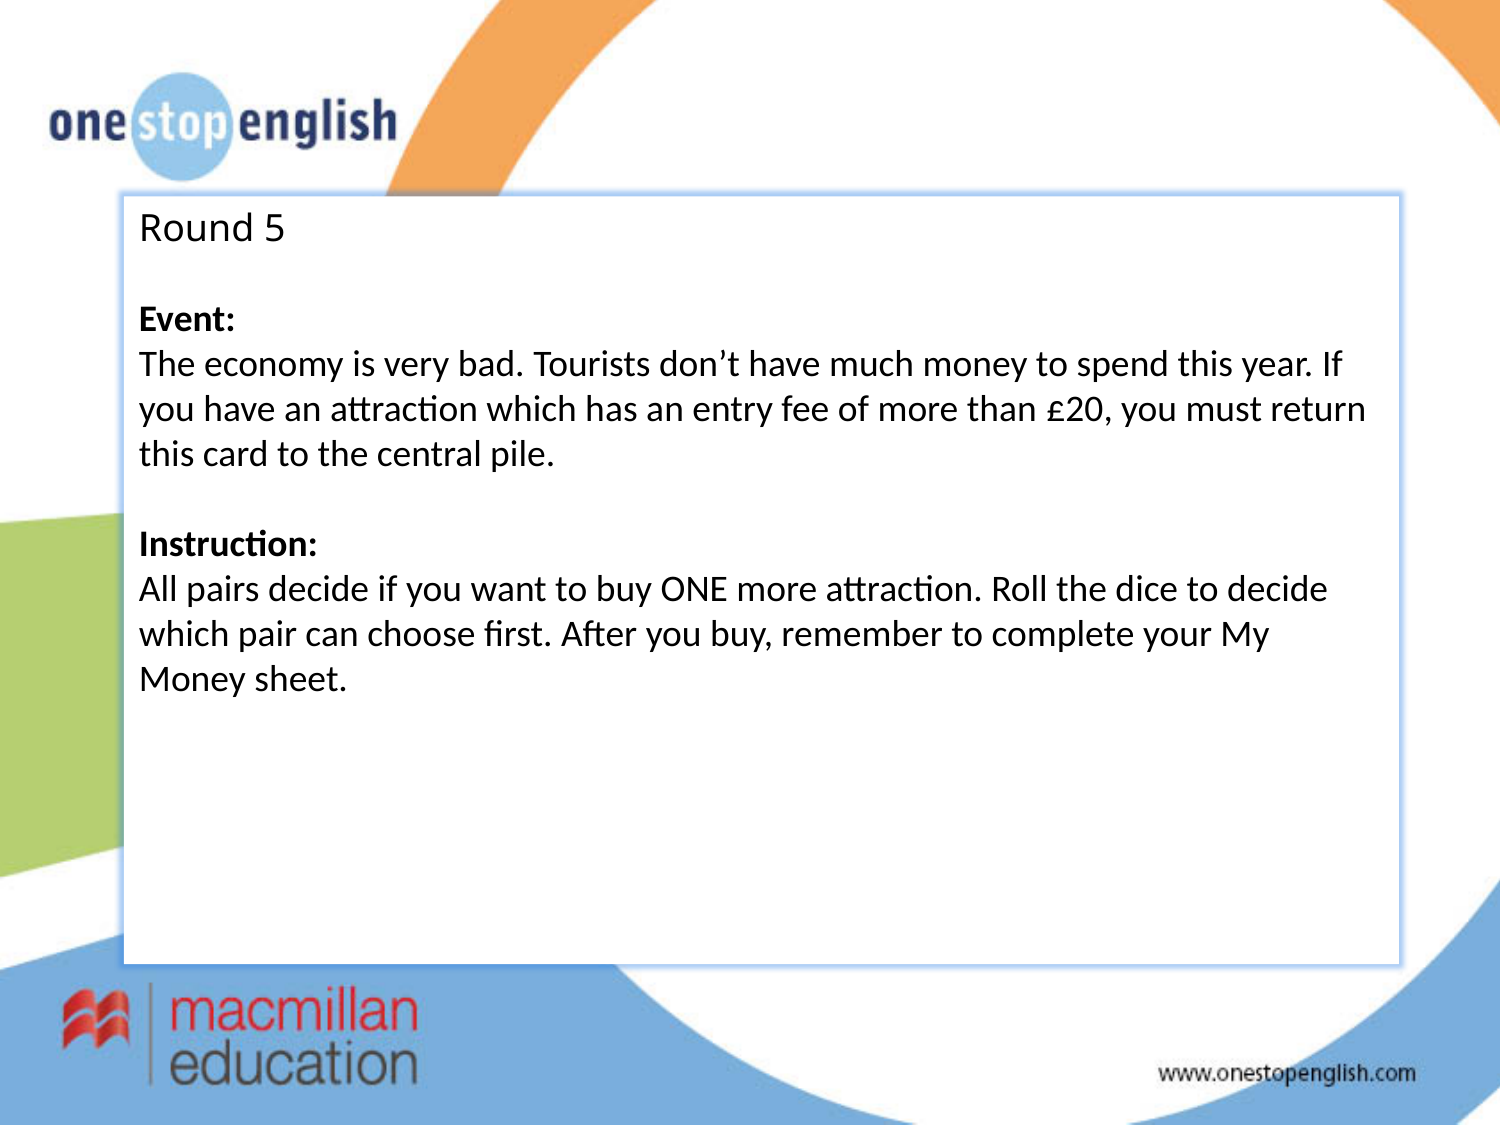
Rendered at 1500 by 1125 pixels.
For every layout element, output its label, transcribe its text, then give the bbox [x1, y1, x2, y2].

text_box Round 5 Event: The economy is very bad. Tourists don’t have much money to spend this year. If you have an attraction which has an entry fee of more than £20, you must return this card to the central pile. Instruction: All pairs decide if you want to buy ONE more attraction. Roll the dice to decide which pair can choose first. After you buy, remember to complete your My Money sheet. [123, 196, 1399, 965]
picture [0, 0, 1500, 1125]
